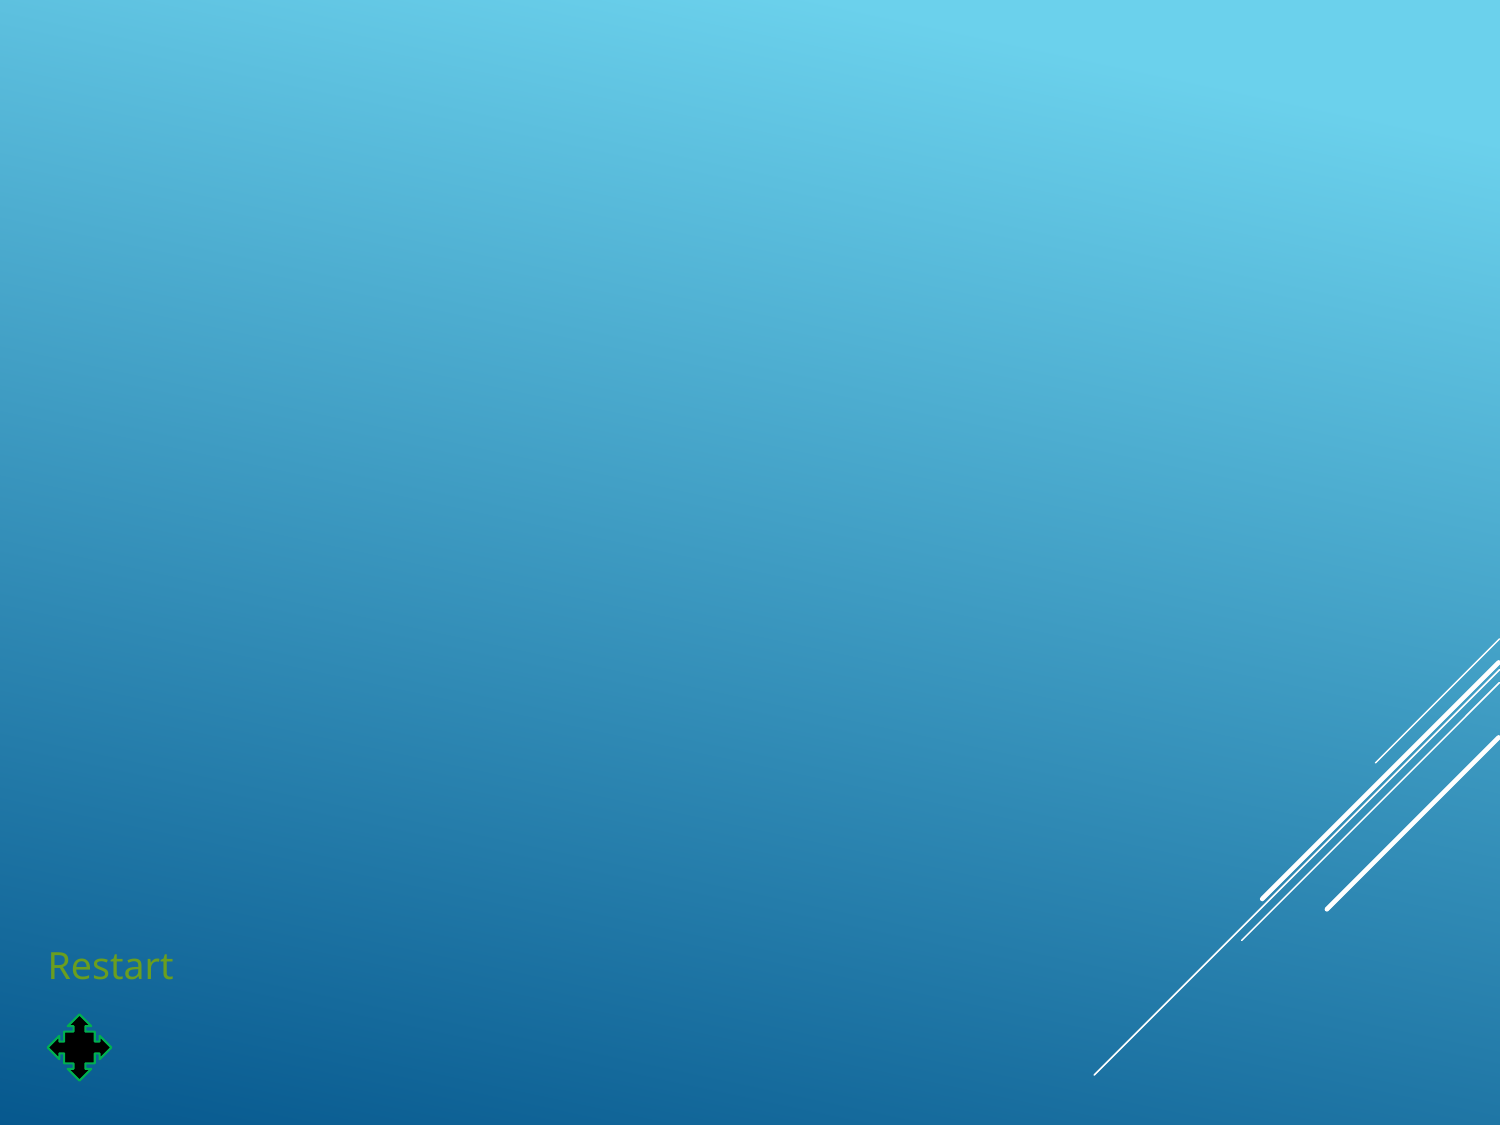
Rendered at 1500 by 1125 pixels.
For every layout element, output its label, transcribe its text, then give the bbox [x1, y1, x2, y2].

text_box Restart [32, 934, 234, 995]
text_box [46, 1013, 113, 1082]
